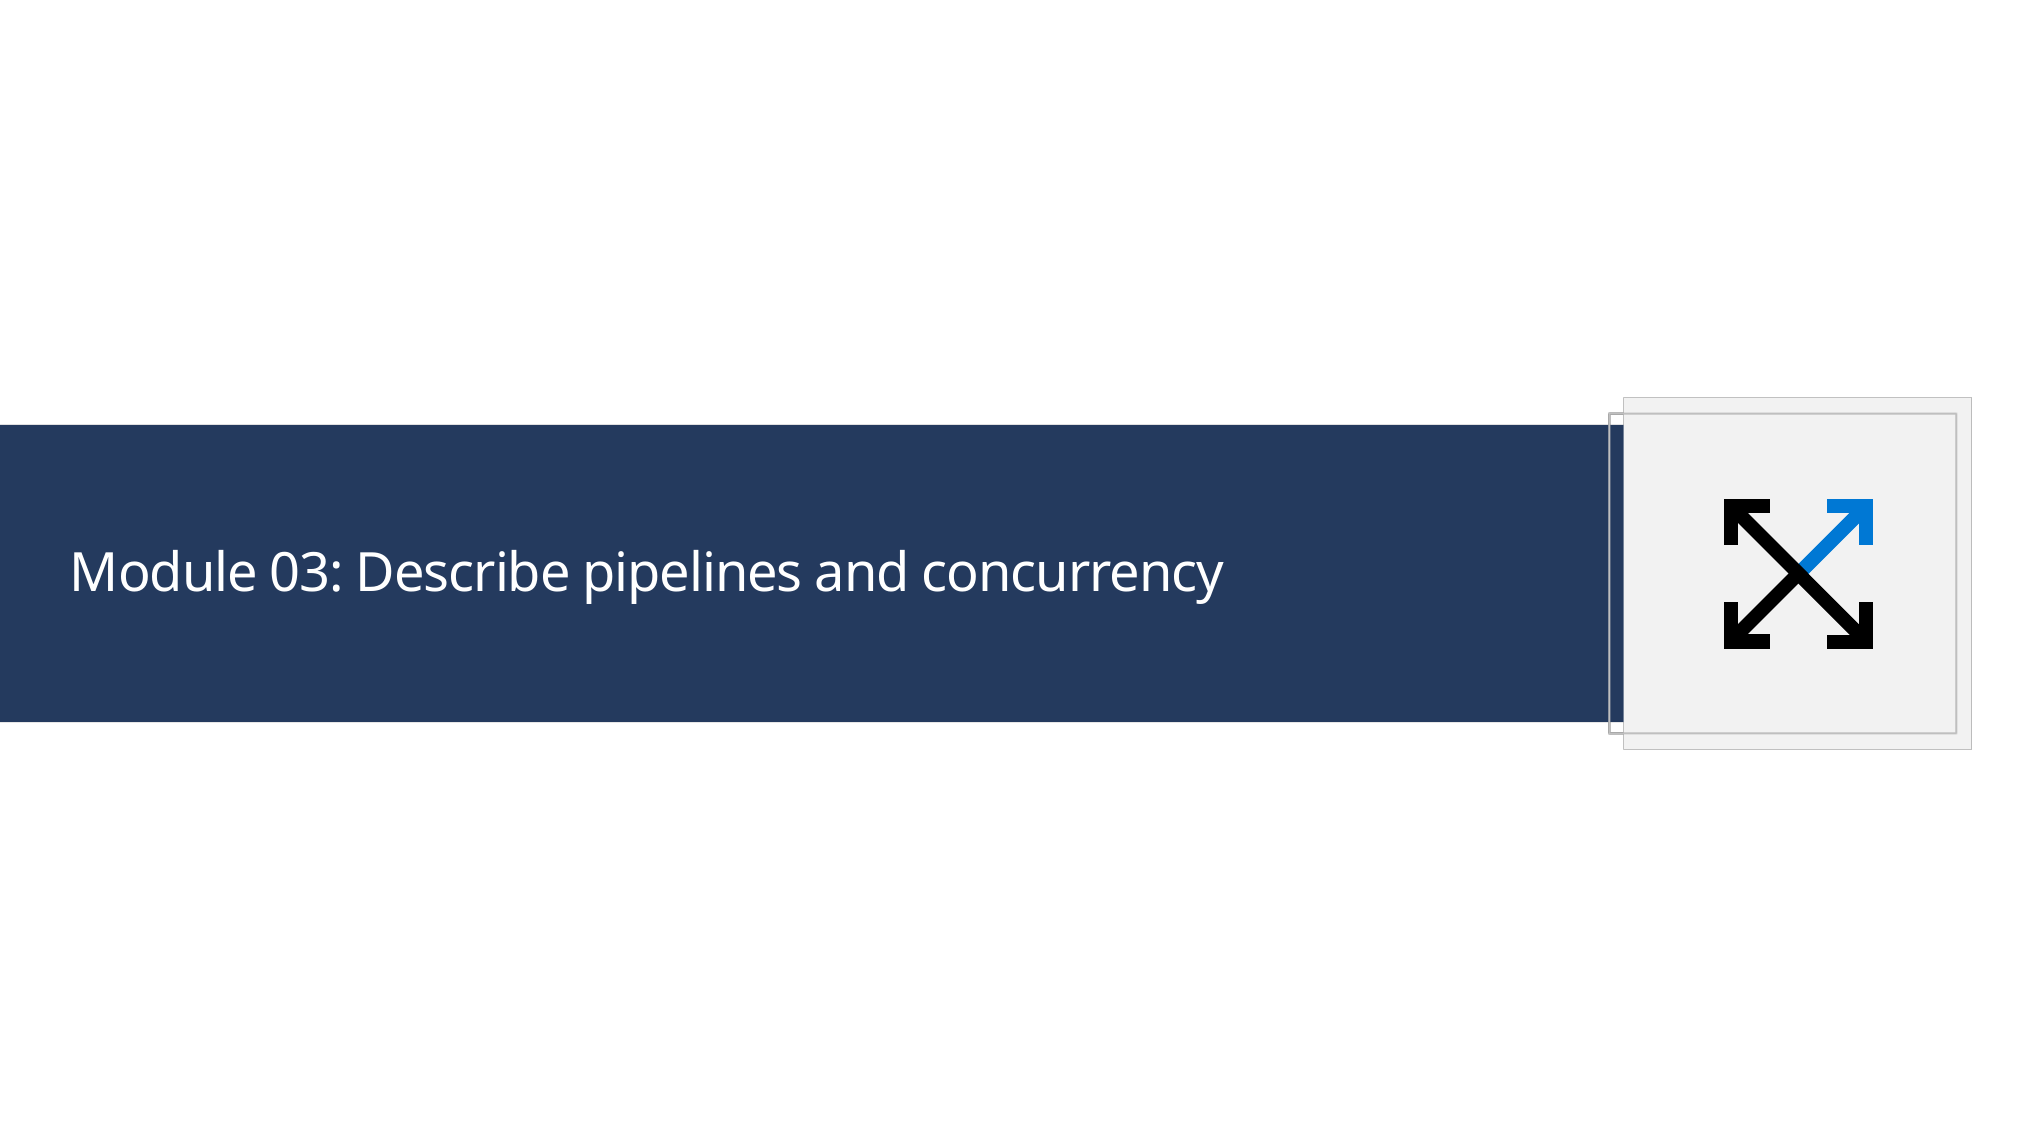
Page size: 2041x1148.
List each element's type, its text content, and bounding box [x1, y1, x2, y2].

title Module 03: Describe pipelines and concurrency [70, 544, 1558, 604]
picture [0, 0, 2041, 1148]
